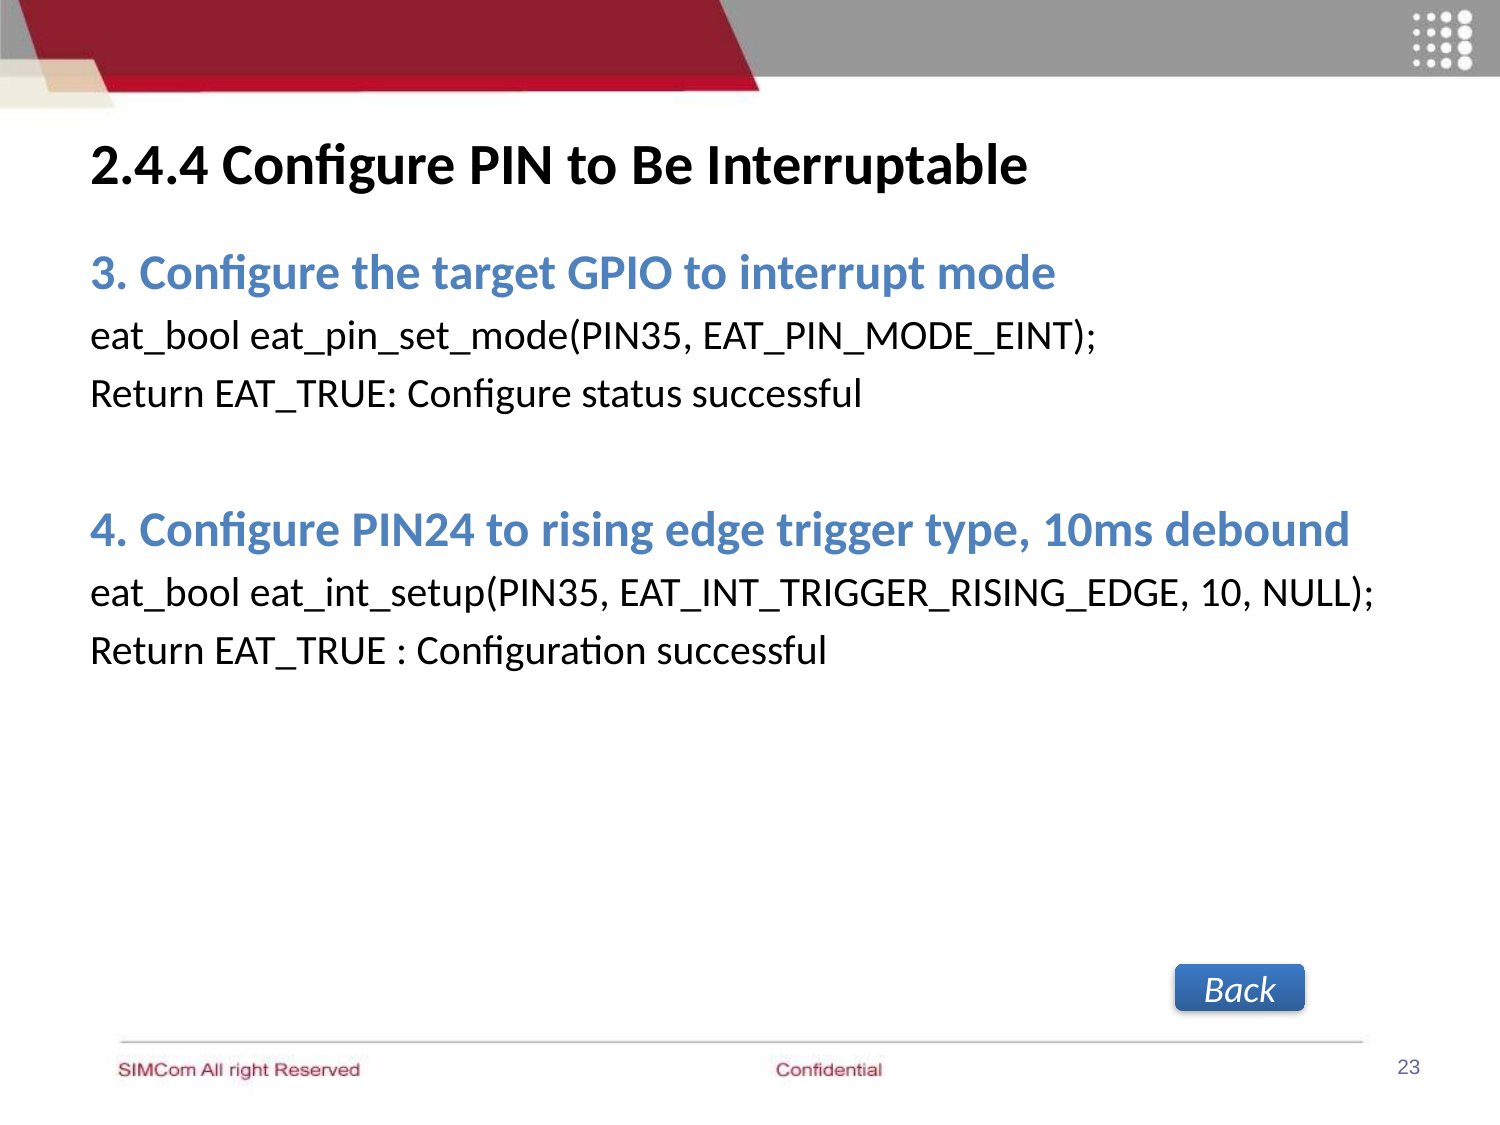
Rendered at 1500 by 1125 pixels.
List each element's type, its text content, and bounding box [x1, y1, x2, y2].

picture [0, 0, 1500, 1125]
text_box Back [1175, 964, 1306, 1012]
title 2.4.4 Configure PIN to Be Interruptable [74, 89, 1426, 231]
list 3. Configure the target GPIO to interrupt mode eat_bool eat_pin_set_mode(PIN35, EAT_PIN_MODE_EINT); Return EAT_TRUE: Configure status successful 4. Configure PIN24 to rising edge trigger type, 10ms debound eat_bool eat_int_setup(PIN35, EAT_INT_TRIGGER_RISING_EDGE, 10, NULL); Return EAT_TRUE : Configuration successful [74, 231, 1426, 1036]
